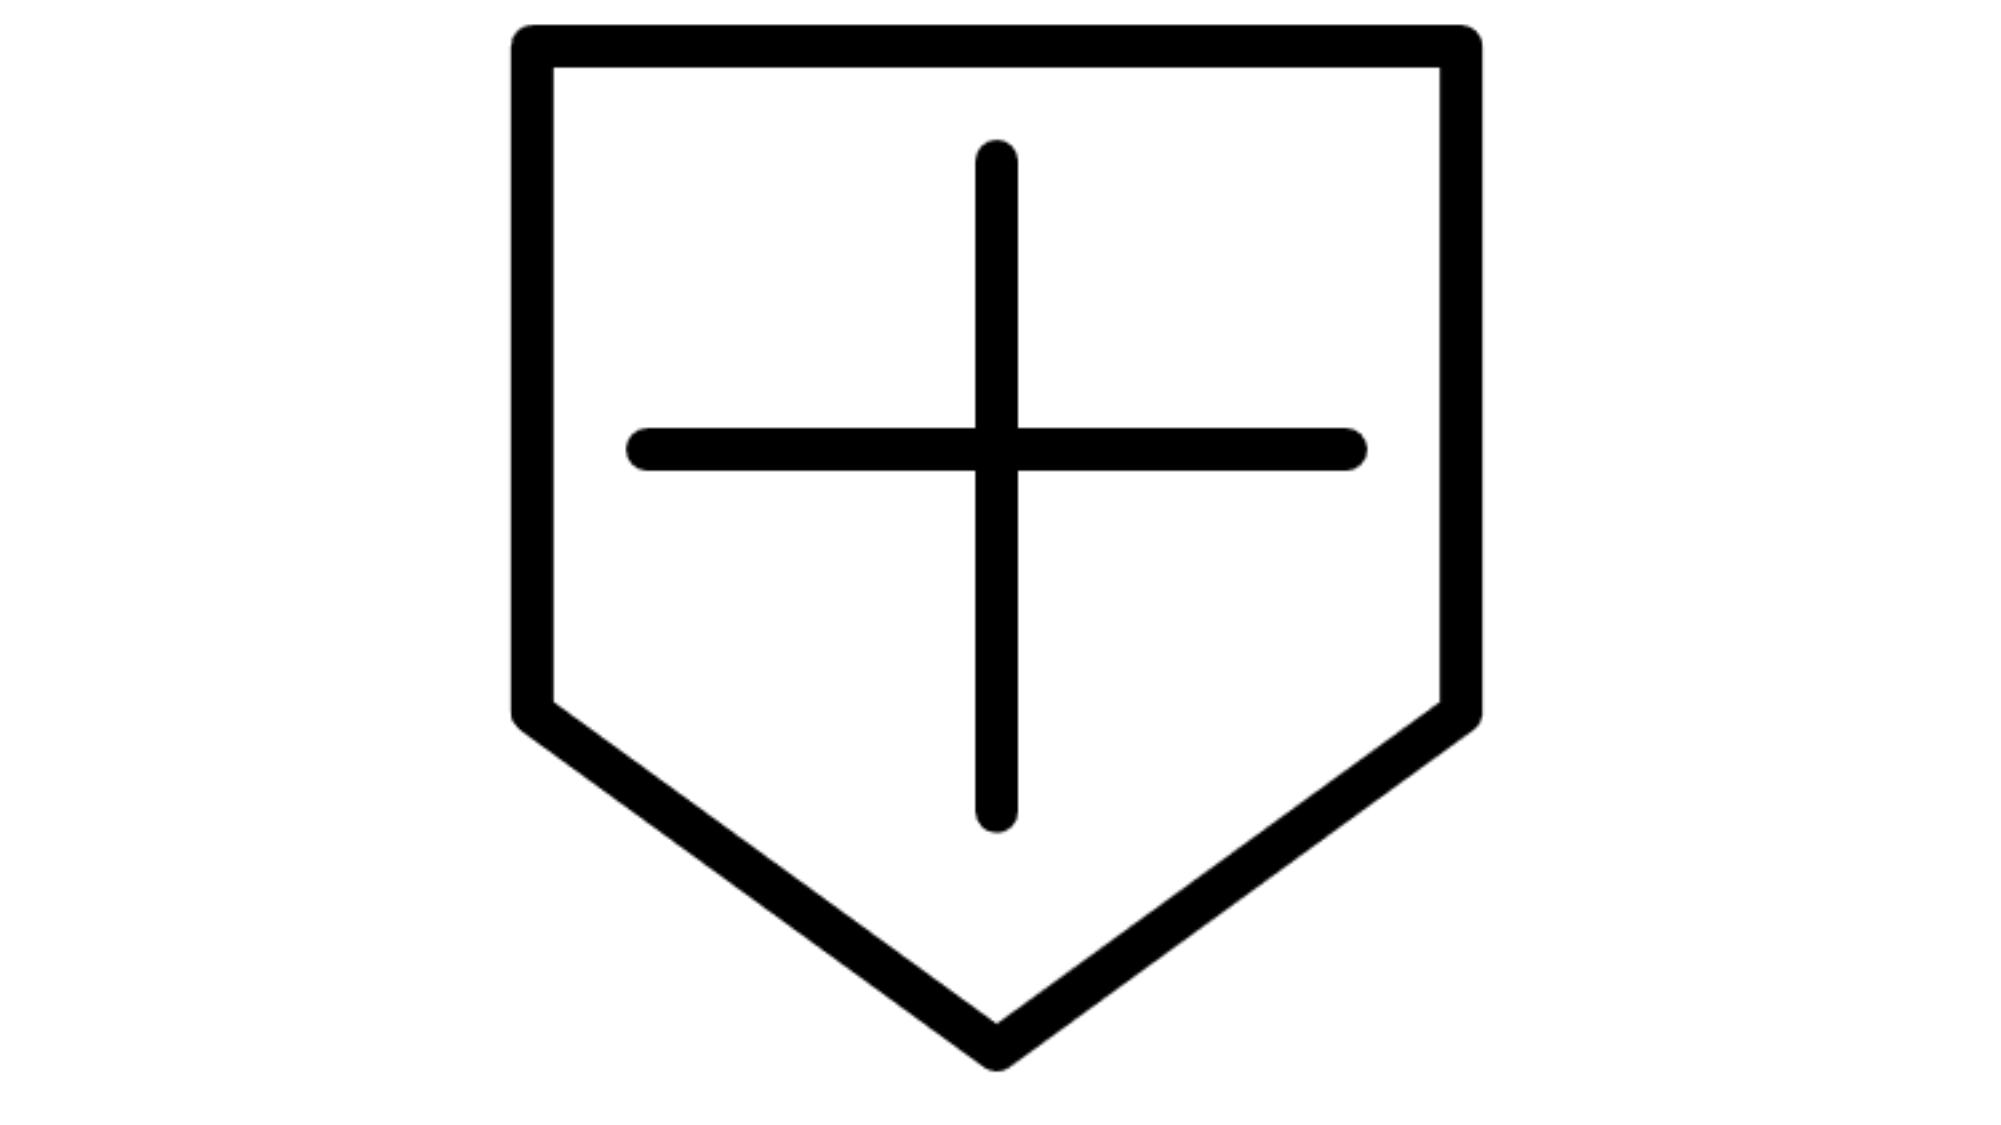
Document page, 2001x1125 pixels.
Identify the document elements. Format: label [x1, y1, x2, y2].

picture [464, 15, 1531, 1083]
